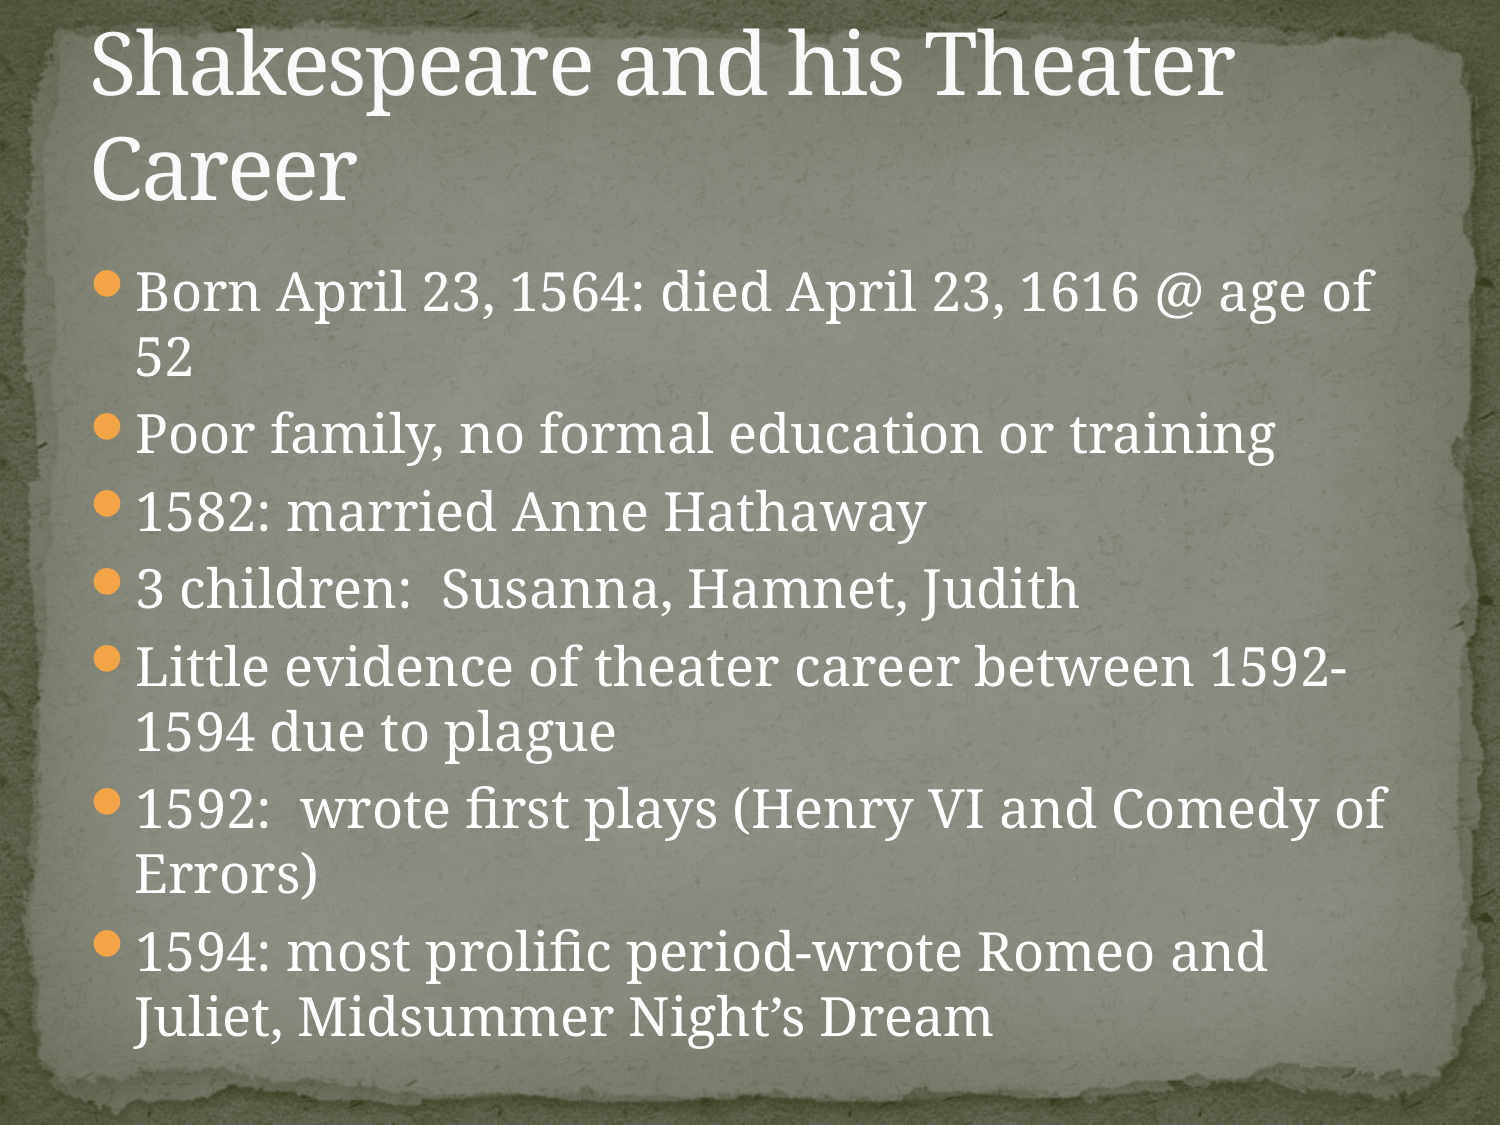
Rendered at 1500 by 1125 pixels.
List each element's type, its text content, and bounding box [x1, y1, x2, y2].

list Born April 23, 1564: died April 23, 1616 @ age of 52 Poor family, no formal education or training 1582: married Anne Hathaway 3 children: Susanna, Hamnet, Judith Little evidence of theater career between 1592-1594 due to plague 1592: wrote first plays (Henry VI and Comedy of Errors) 1594: most prolific period-wrote Romeo and Juliet, Midsummer Night’s Dream [75, 249, 1425, 1000]
title Shakespeare and his Theater Career [74, 24, 1425, 225]
